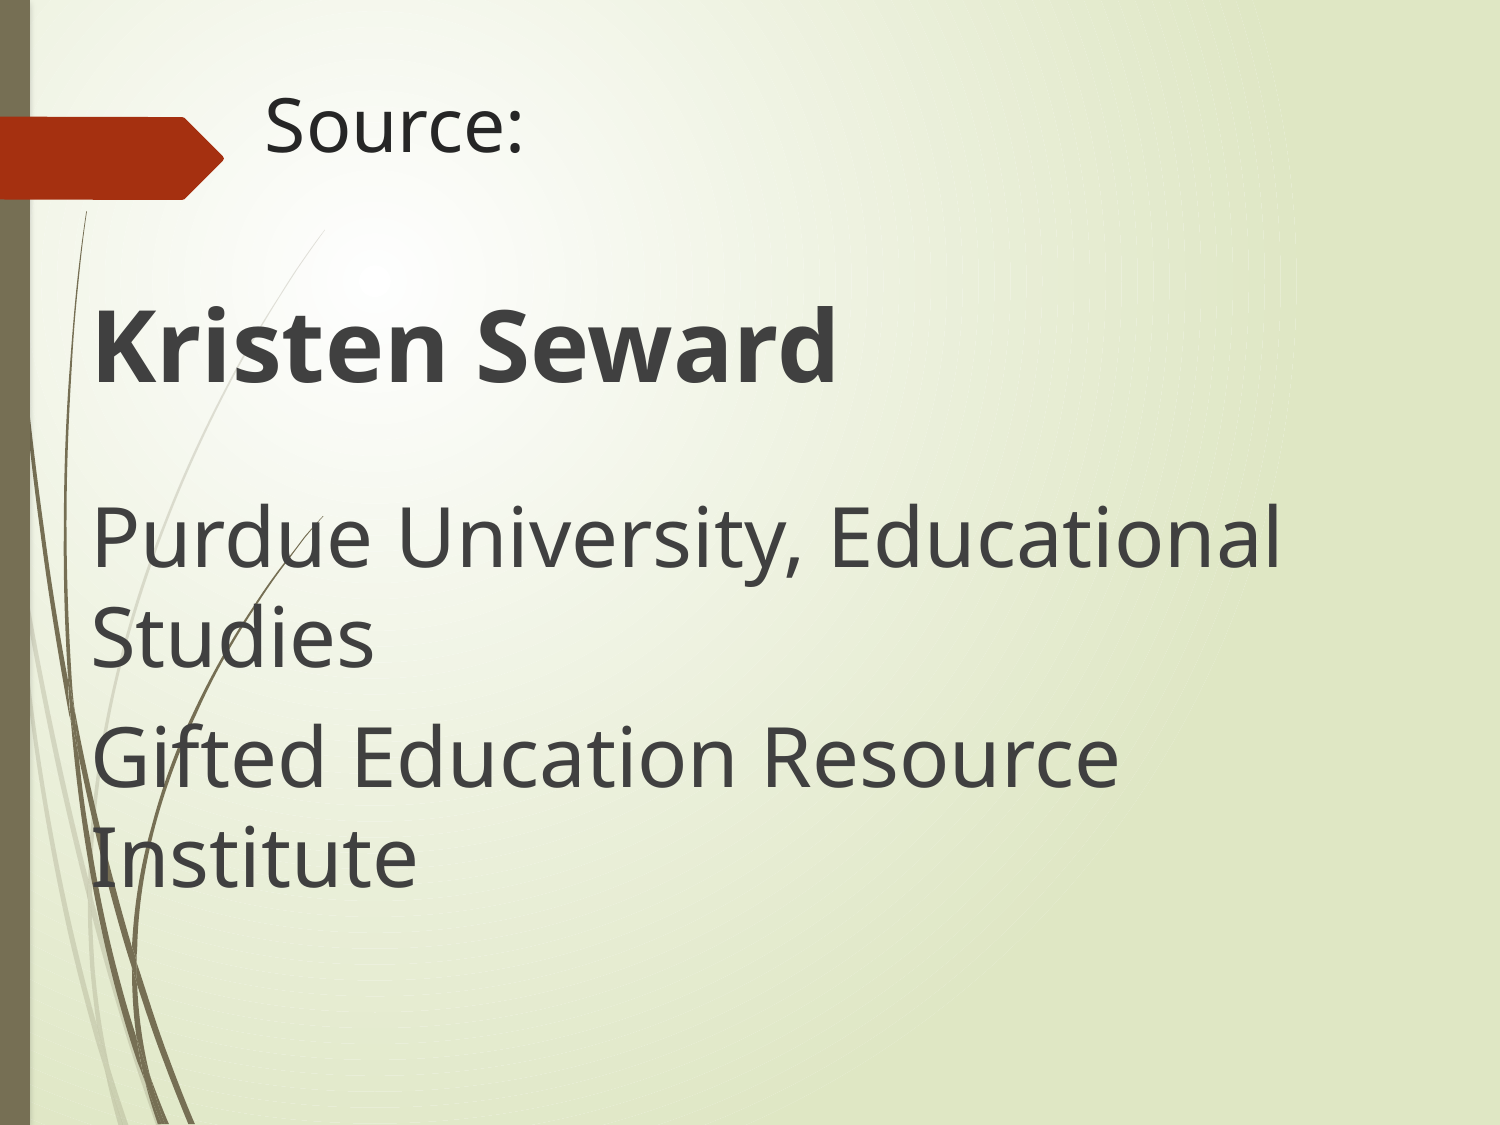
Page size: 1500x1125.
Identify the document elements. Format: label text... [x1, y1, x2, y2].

title Source: [249, 70, 1331, 275]
list Kristen Seward Purdue University, Educational Studies Gifted Education Resource Institute [75, 275, 1425, 1025]
